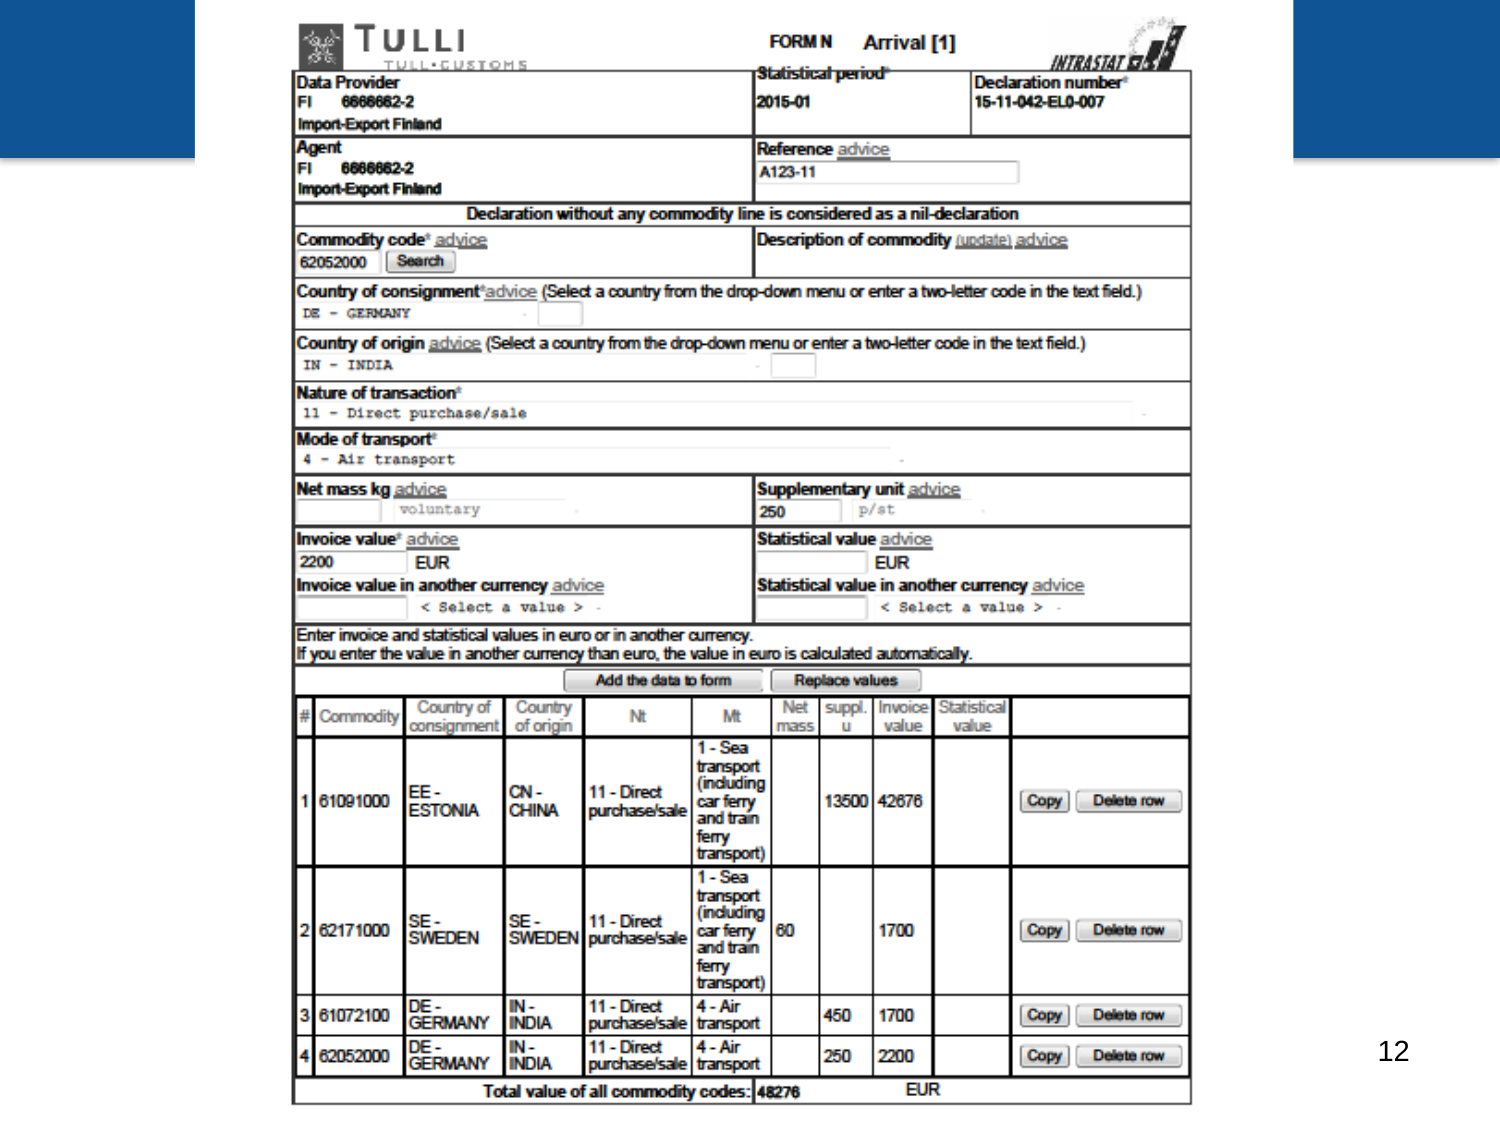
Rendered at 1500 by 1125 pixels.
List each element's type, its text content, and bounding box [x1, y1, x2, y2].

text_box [194, 0, 1294, 1125]
slide_number 12 [1298, 1024, 1425, 1103]
